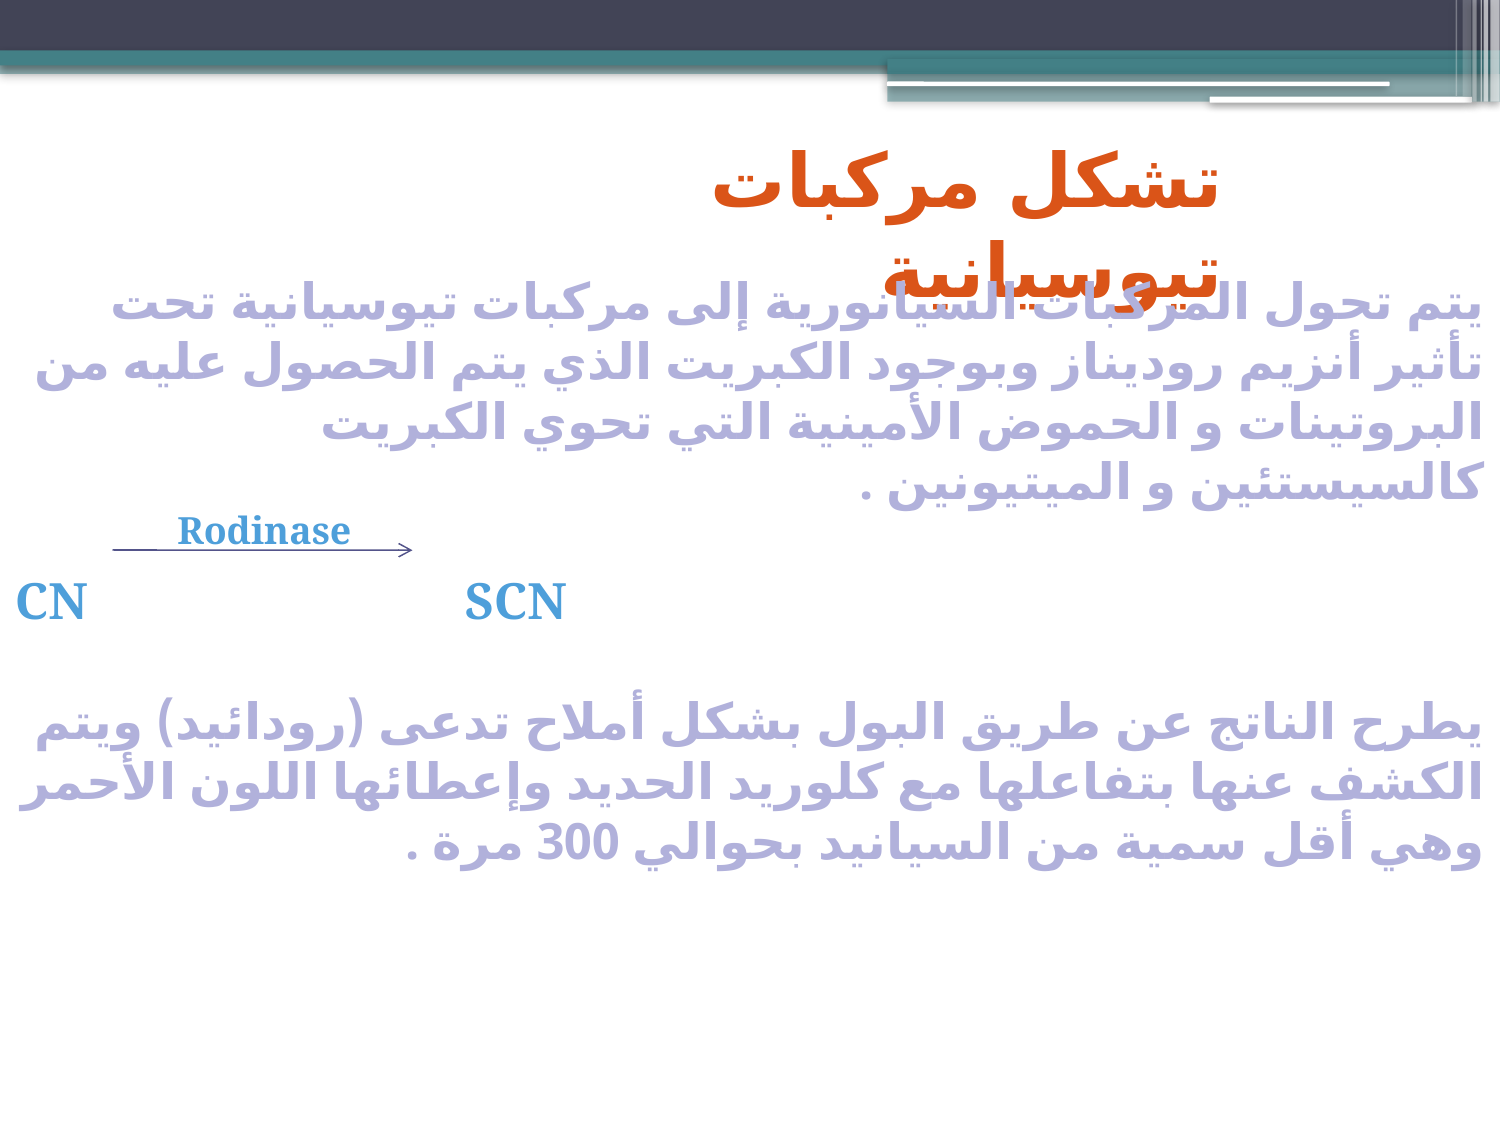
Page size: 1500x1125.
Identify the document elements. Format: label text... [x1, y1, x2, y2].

text_box يتم تحول المركبات السيانورية إلى مركبات تيوسيانية تحت تأثير أنزيم روديناز وبوجود الكبريت الذي يتم الحصول عليه من البروتينات و الحموض الأمينية التي تحوي الكبريت كالسيستئين و الميتيونين . CN SCN يطرح الناتج عن طريق البول بشكل أملاح تدعى (رودائيد) ويتم الكشف عنها بتفاعلها مع كلوريد الحديد وإعطائها اللون الأحمر وهي أقل سمية من السيانيد بحوالي 300 مرة . [0, 262, 1500, 938]
text_box Rodinase [162, 499, 375, 547]
text_box تشكل مركبات تيوسيانية [649, 124, 1238, 262]
